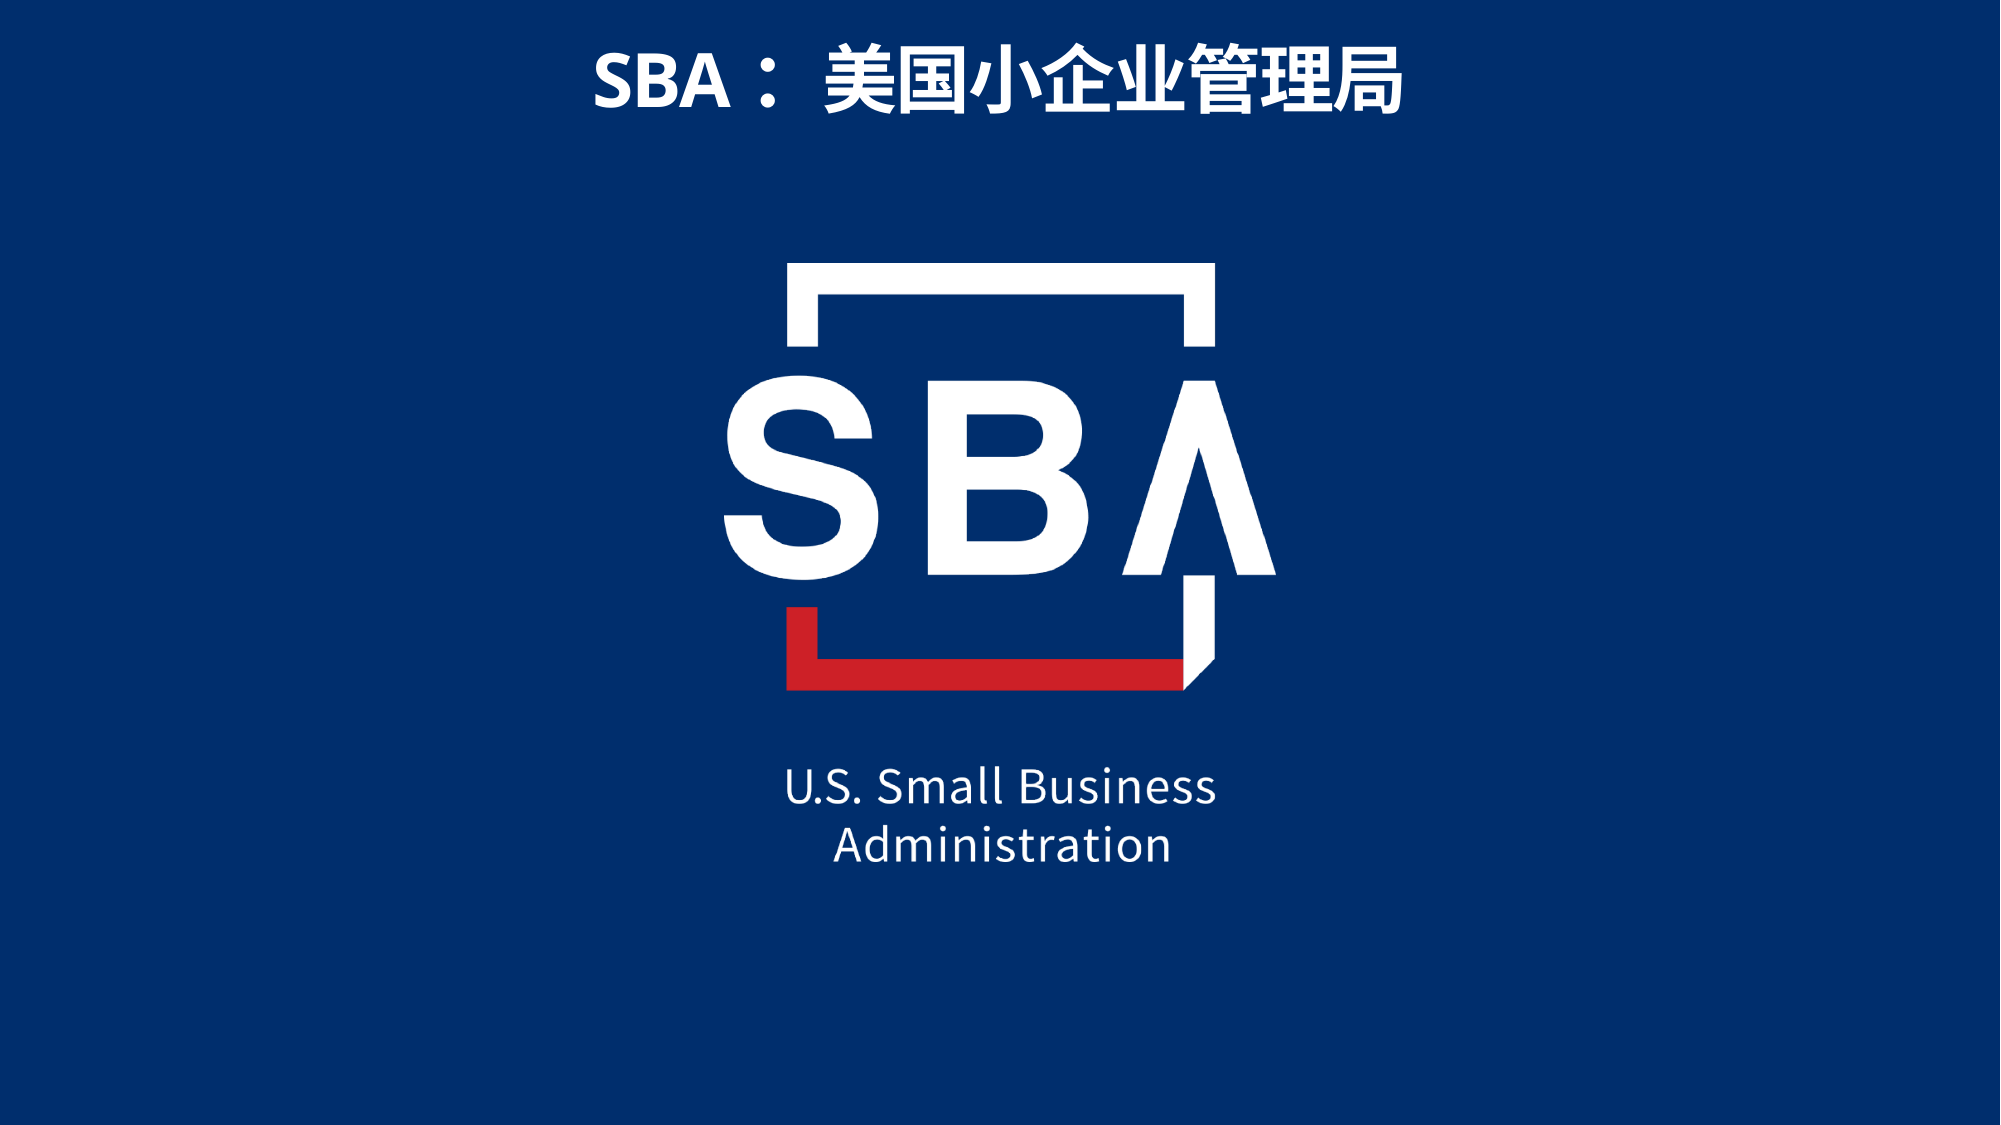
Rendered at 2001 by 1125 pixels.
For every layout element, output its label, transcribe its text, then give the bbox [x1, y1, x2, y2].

title SBA：美国小企业管理局 [137, 35, 1863, 184]
picture [724, 263, 1276, 862]
